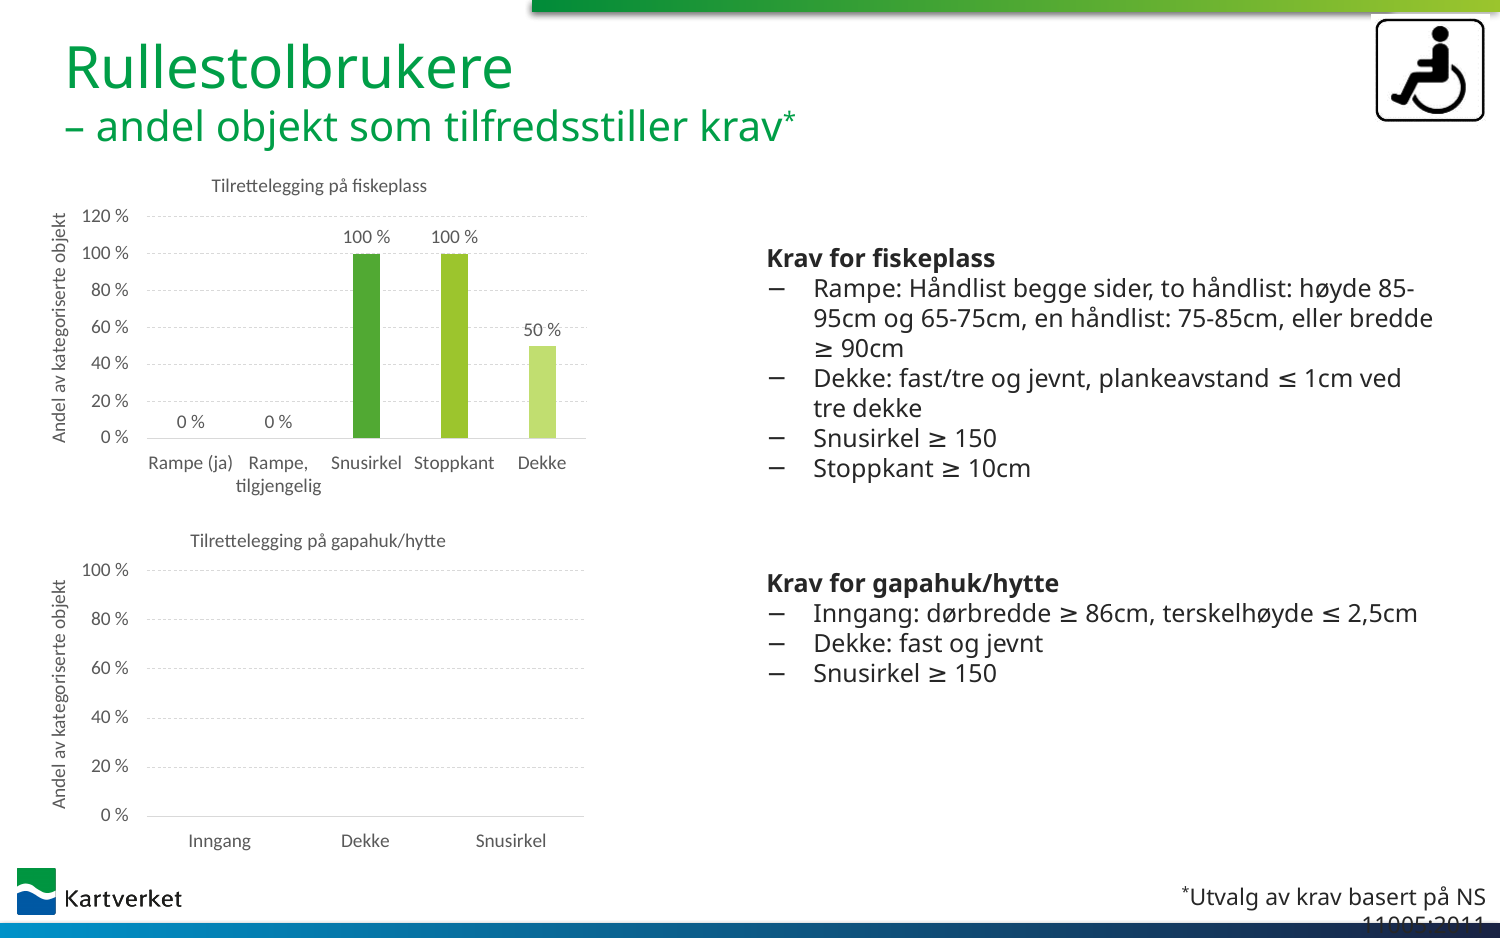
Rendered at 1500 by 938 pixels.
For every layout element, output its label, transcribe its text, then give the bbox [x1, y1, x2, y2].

text_box *Utvalg av krav basert på NS 11005:2011 [1068, 873, 1500, 938]
text_box Krav for fiskeplass Rampe: Håndlist begge sider, to håndlist: høyde 85-95cm og 65-75cm, en håndlist: 75-85cm, eller bredde ≥ 90cm Dekke: fast/tre og jevnt, plankeavstand ≤ 1cm ved tre dekke Snusirkel ≥ 150 Stoppkant ≥ 10cm [751, 235, 1452, 490]
text_box Rullestolbrukere – andel objekt som tilfredsstiller krav* [49, 29, 1431, 158]
picture [1371, 13, 1491, 127]
picture [41, 166, 598, 505]
picture [41, 520, 596, 859]
text_box Krav for gapahuk/hytte Inngang: dørbredde ≥ 86cm, terskelhøyde ≤ 2,5cm Dekke: fast og jevnt Snusirkel ≥ 150 [751, 560, 1452, 695]
